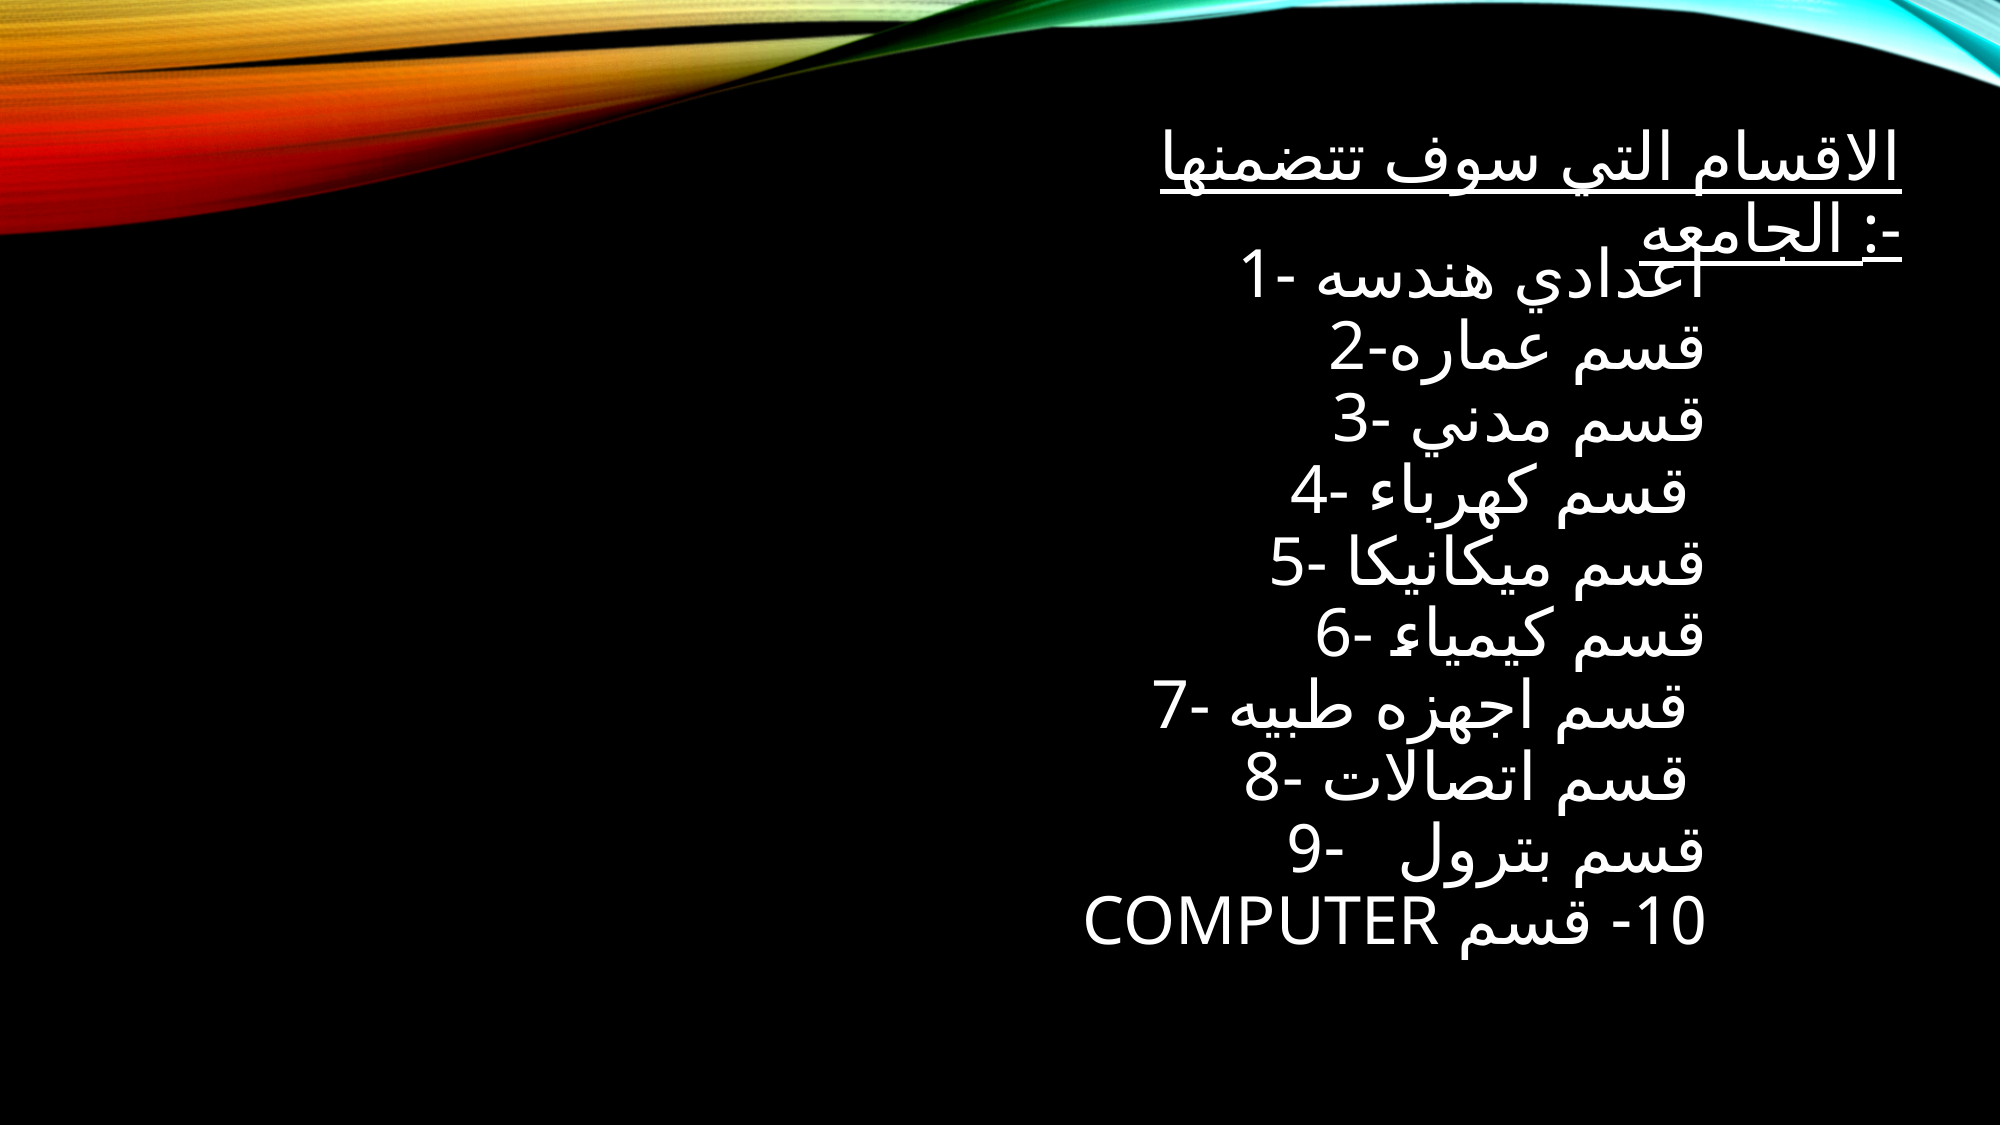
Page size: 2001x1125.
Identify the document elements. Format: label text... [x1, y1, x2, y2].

text_box 1- اعدادي هندسه 2-قسم عماره 3- قسم مدني 4- قسم كهرباء 5- قسم ميكانيكا 6- قسم كيمياء 7- قسم اجهزه طبيه 8- قسم اتصالات قسم بترول -9 10- قسم Computer [764, 232, 1723, 346]
picture [0, 0, 2000, 237]
text_box الاقسام التي سوف تتضمنها الجامعه :- [959, 115, 1917, 229]
